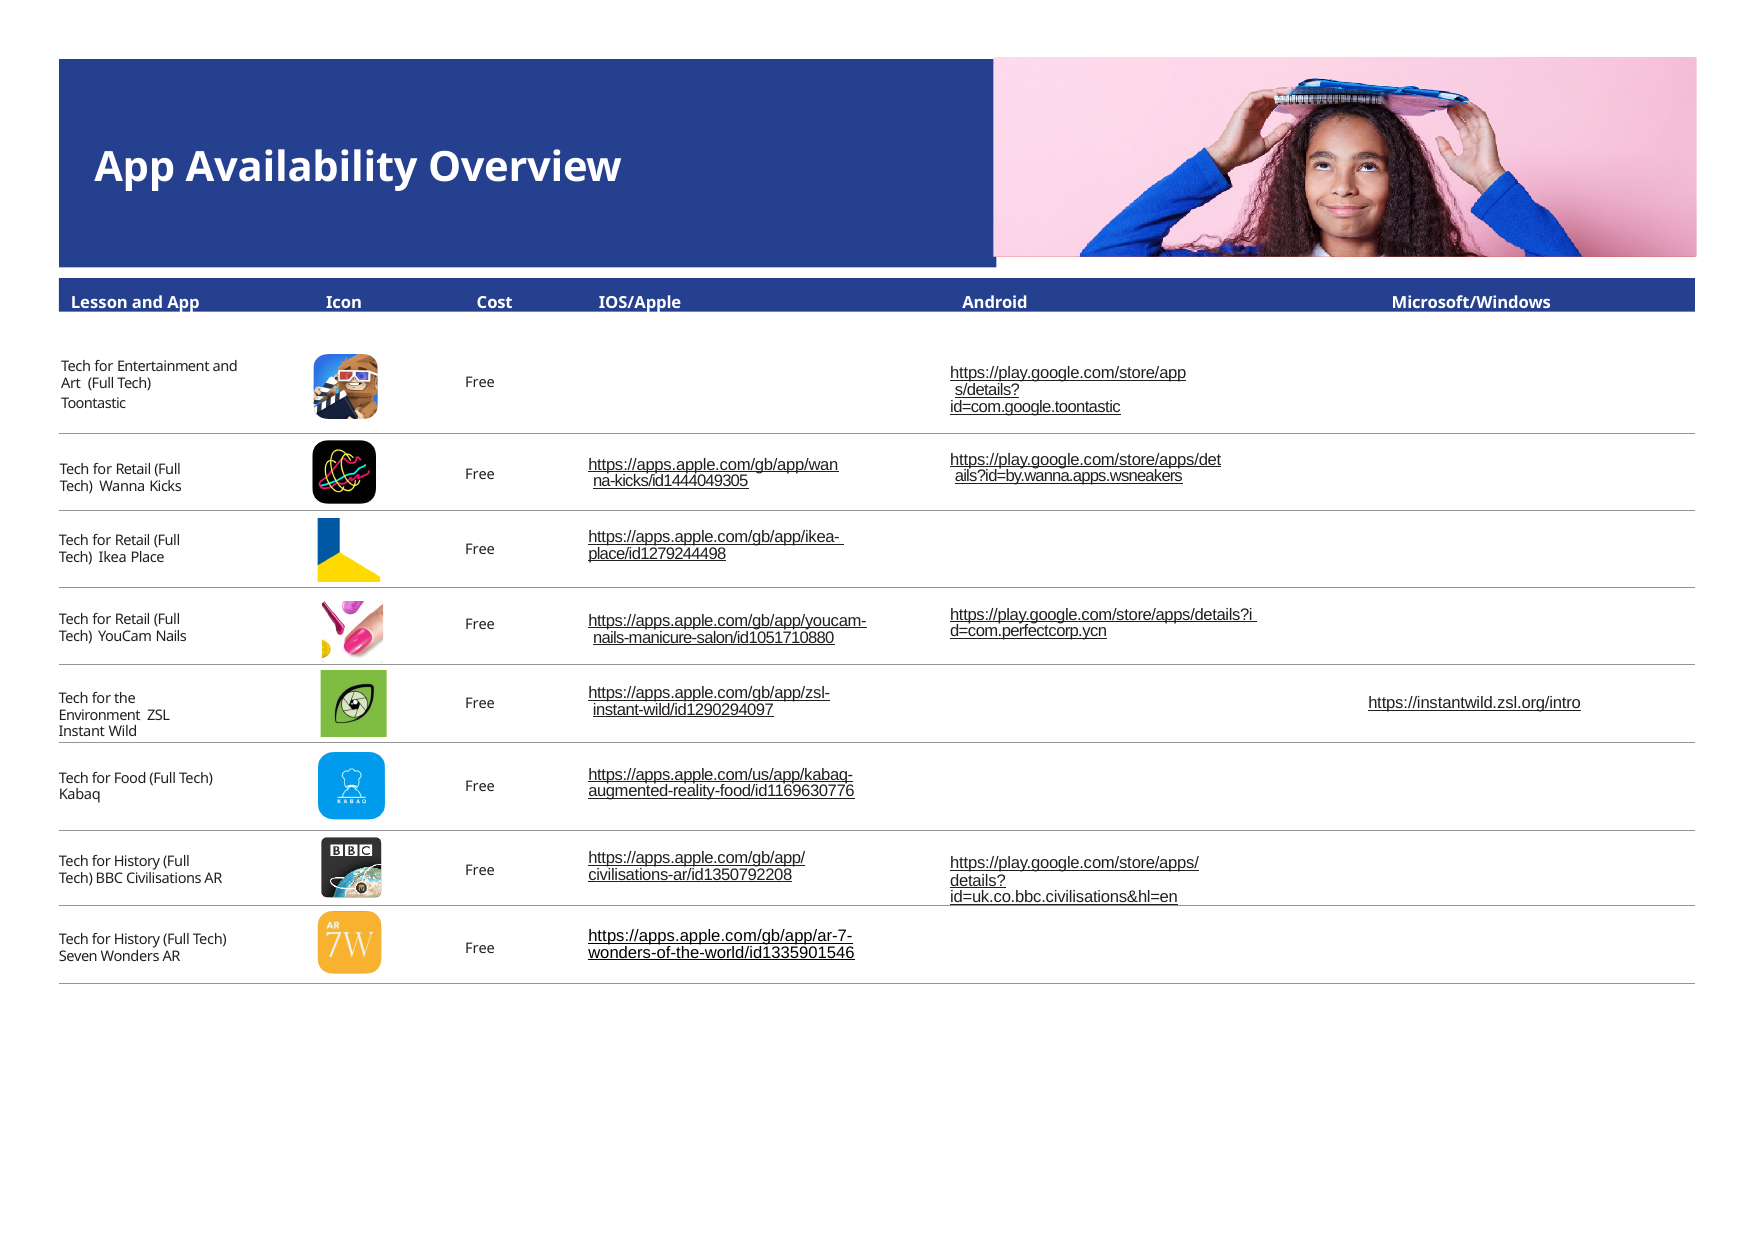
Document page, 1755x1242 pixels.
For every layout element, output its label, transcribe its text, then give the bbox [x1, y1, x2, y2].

text_box https://apps.apple.com/gb/app/wan na-kicks/id1444049305 [586, 451, 842, 490]
text_box https://play.google.com/store/app s/details?id=com.google.toontastic [948, 359, 1191, 416]
picture [310, 440, 380, 506]
picture [315, 910, 382, 974]
picture [314, 751, 389, 821]
text_box Free [462, 371, 496, 391]
text_box https://play.google.com/store/apps/det ails?id=by.wanna.apps.wsneakers [948, 446, 1226, 485]
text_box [58, 600, 1696, 984]
text_box Free [462, 462, 496, 483]
text_box Tech for Retail (Full Tech) Wanna Kicks [57, 457, 216, 495]
picture [346, 785, 357, 789]
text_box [58, 518, 1696, 589]
text_box Lesson and App Icon Cost IOS/Apple Android Microsoft/Windows [58, 278, 1695, 312]
text_box [993, 57, 1697, 257]
title App Availability Overview [59, 59, 997, 268]
picture [315, 830, 387, 903]
text_box Tech for Entertainment and Art (Full Tech) Toontastic [58, 354, 252, 411]
text_box [313, 354, 378, 419]
